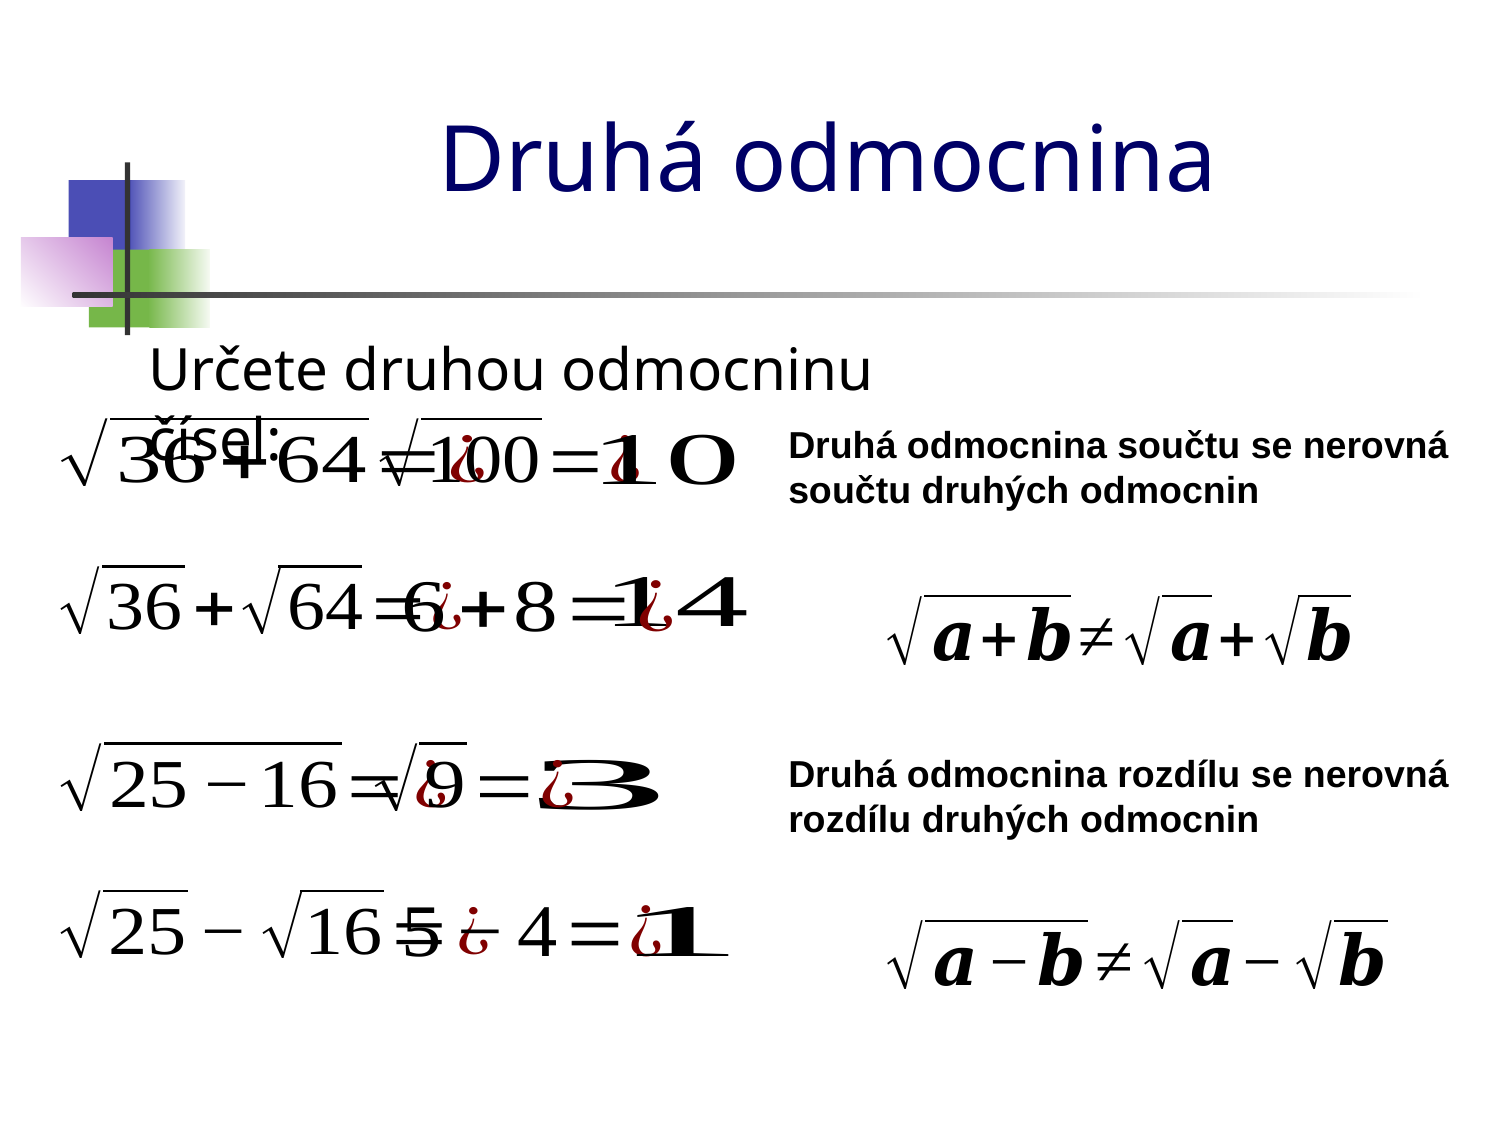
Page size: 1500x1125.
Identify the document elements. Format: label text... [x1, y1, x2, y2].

text_box Druhá odmocnina rozdílu se nerovná rozdílu druhých odmocnin [773, 742, 1500, 848]
text_box Druhá odmocnina součtu se nerovná součtu druhých odmocnin [773, 413, 1500, 519]
title Druhá odmocnina [188, 34, 1468, 276]
list Určete druhou odmocninu čísel: [117, 324, 1028, 408]
